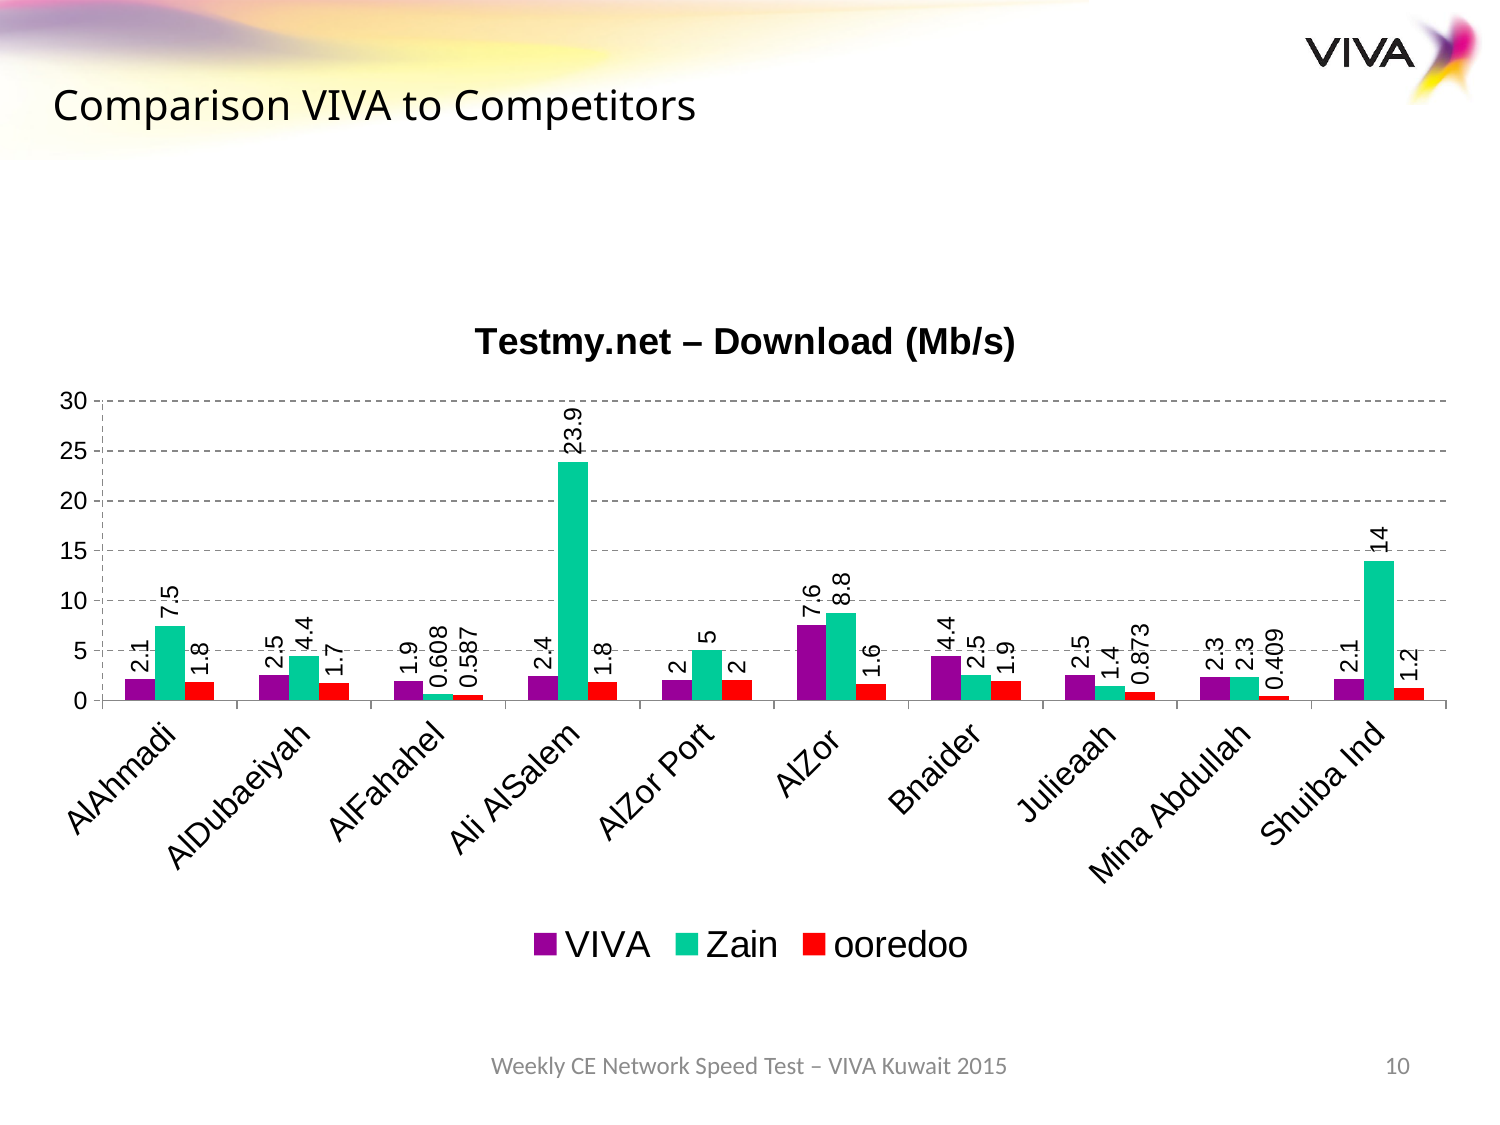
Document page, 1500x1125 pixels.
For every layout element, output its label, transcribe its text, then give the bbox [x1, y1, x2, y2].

picture [0, 0, 1089, 160]
text_box Weekly CE Network Speed Test – VIVA Kuwait 2015 [205, 1042, 1074, 1103]
picture [1300, 12, 1485, 105]
text_box Comparison VIVA to Competitors [37, 24, 1278, 184]
chart [27, 287, 1476, 974]
text_box 10 [1074, 1042, 1425, 1103]
